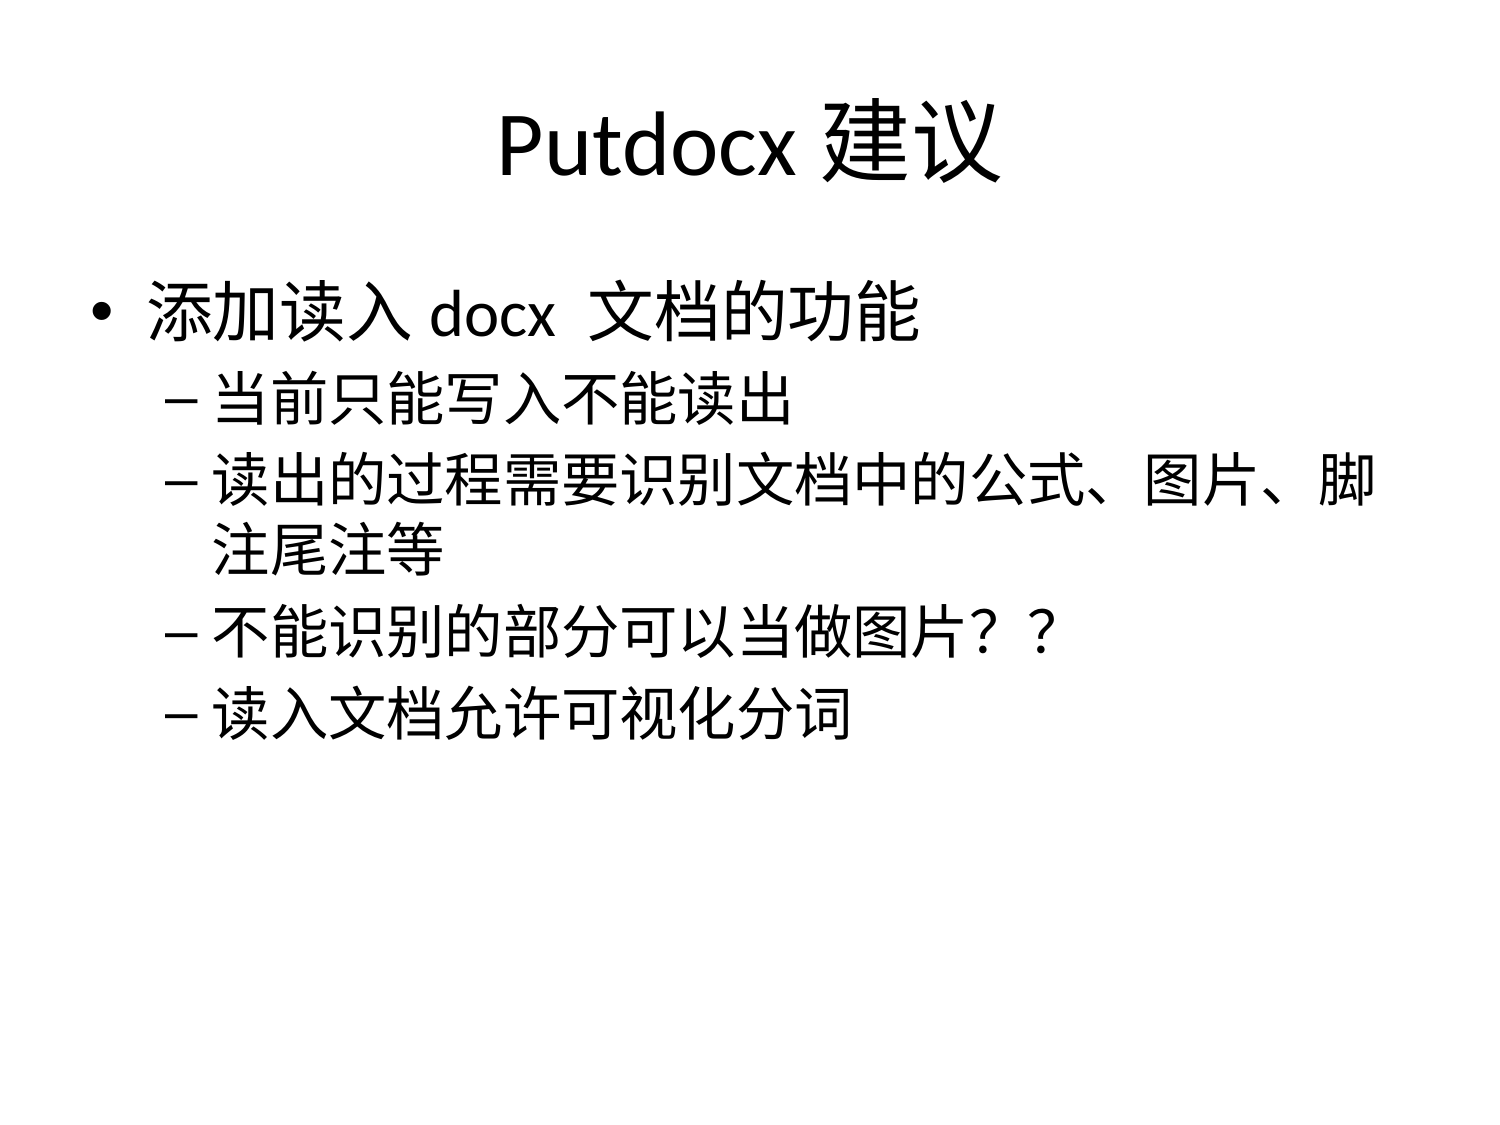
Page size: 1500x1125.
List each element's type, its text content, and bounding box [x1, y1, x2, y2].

list 添加读入docx 文档的功能 当前只能写入不能读出 读出的过程需要识别文档中的公式、图片、脚注尾注等 不能识别的部分可以当做图片？？ 读入文档允许可视化分词 [75, 262, 1425, 1005]
title Putdocx建议 [75, 45, 1425, 233]
